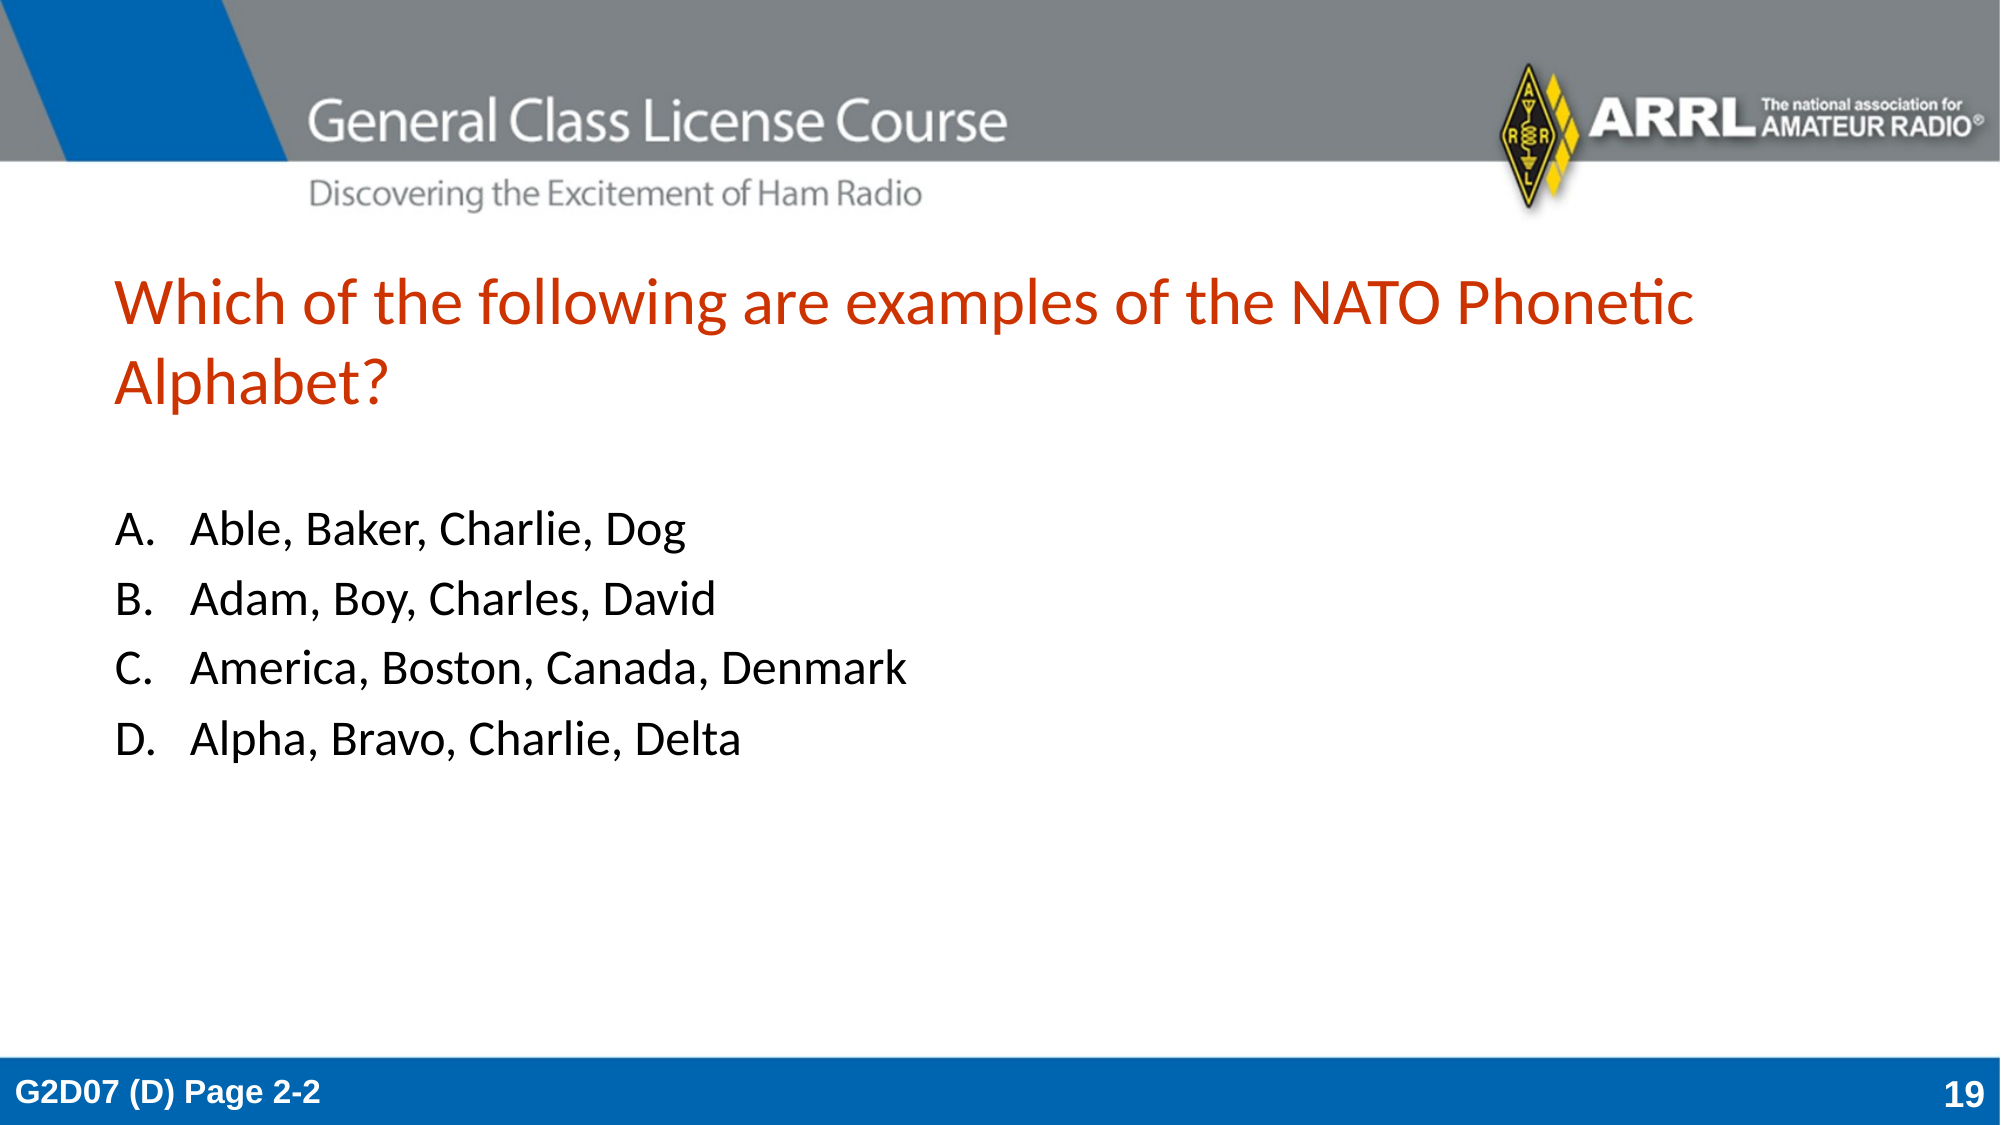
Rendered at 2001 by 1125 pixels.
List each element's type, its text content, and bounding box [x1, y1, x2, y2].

text_box 19 [1875, 1062, 2000, 1123]
list Able, Baker, Charlie, Dog Adam, Boy, Charles, David America, Boston, Canada, Denmark Alpha, Bravo, Charlie, Delta [99, 487, 1900, 1005]
title Which of the following are examples of the NATO Phonetic Alphabet? [99, 249, 1900, 388]
picture [0, 0, 2001, 1125]
text_box G2D07 (D) Page 2-2 [0, 1062, 1313, 1118]
